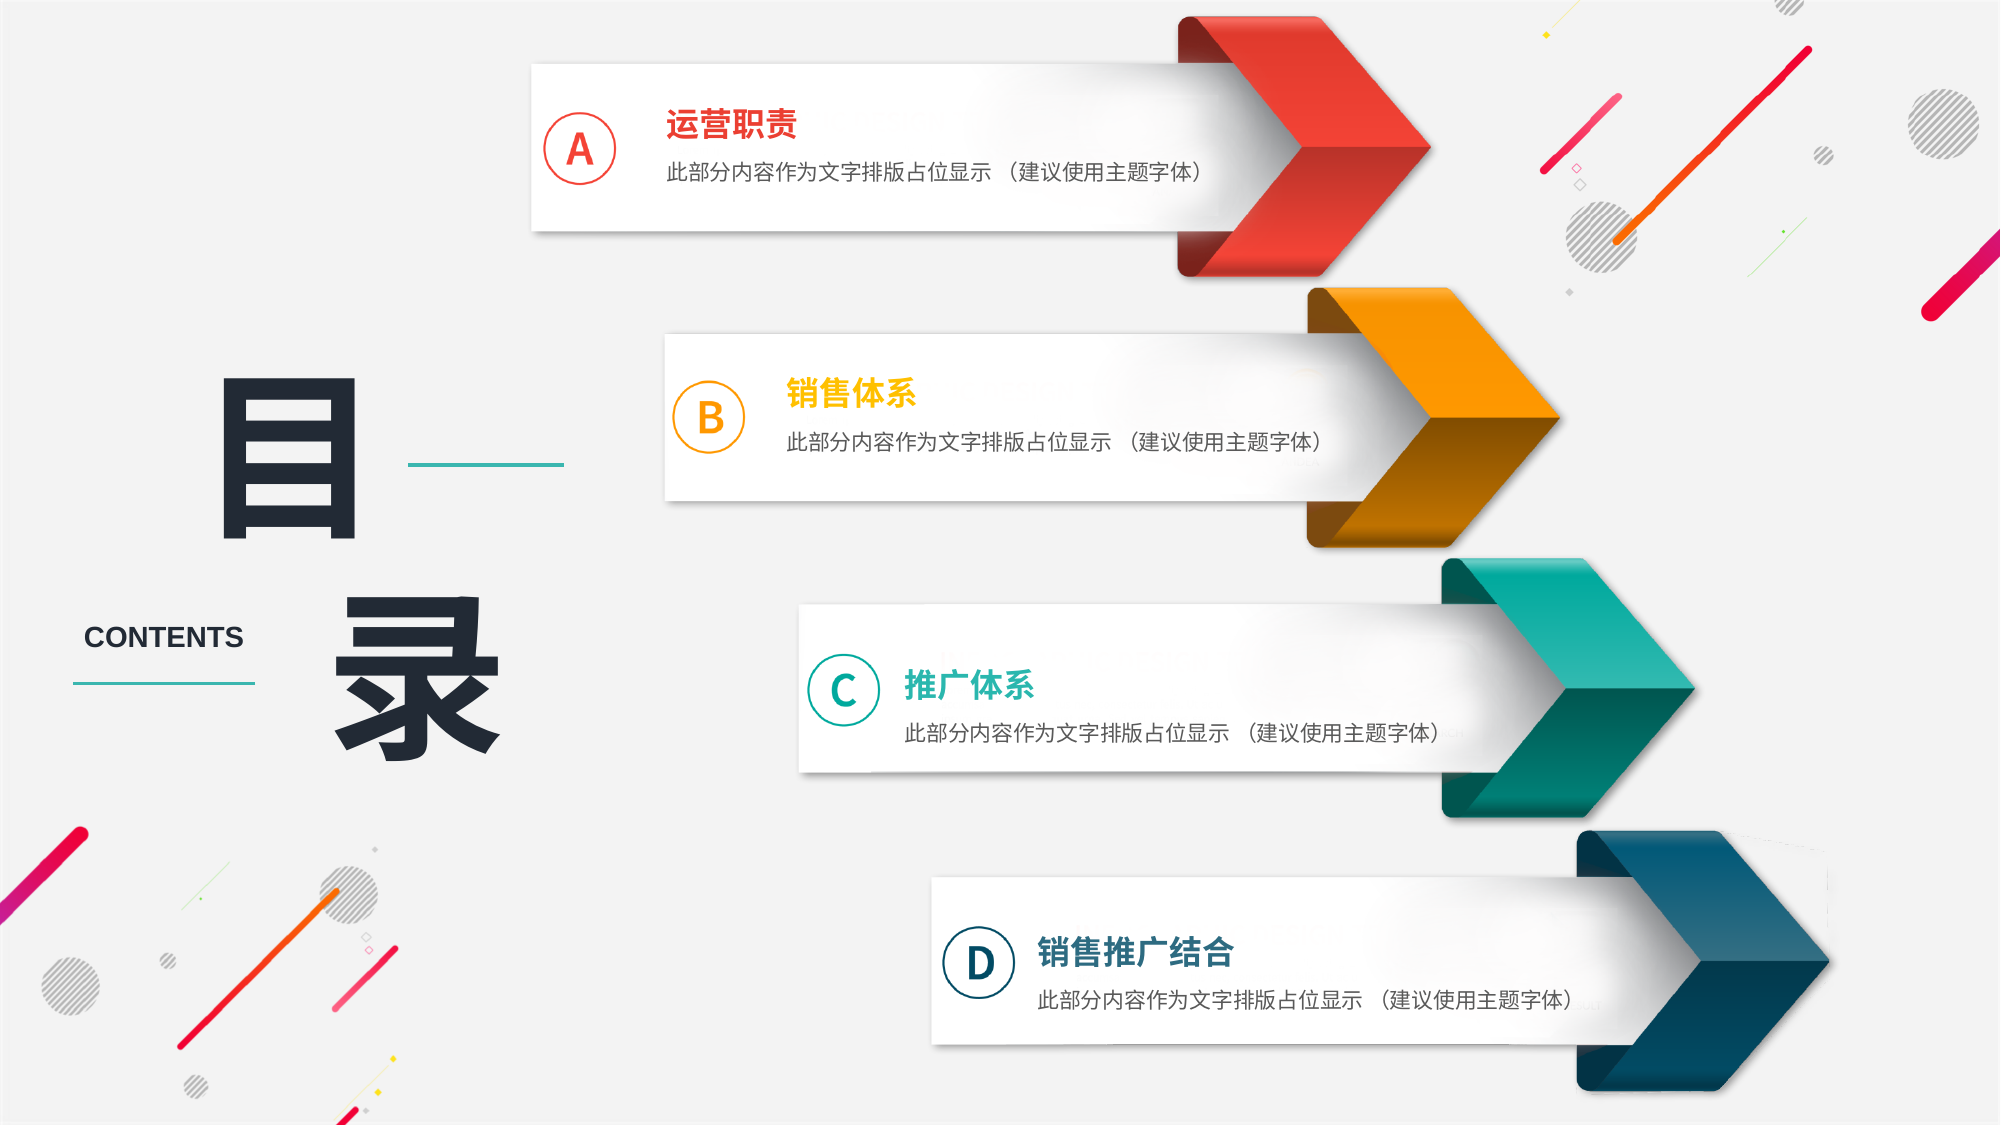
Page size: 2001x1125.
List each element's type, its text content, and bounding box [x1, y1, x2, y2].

text_box CONTENTS [69, 611, 183, 662]
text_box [742, 550, 1695, 832]
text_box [478, 8, 1431, 290]
text_box 目 录 [183, 333, 524, 789]
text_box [877, 823, 1830, 1105]
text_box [607, 279, 1560, 561]
picture [0, 0, 2001, 1125]
